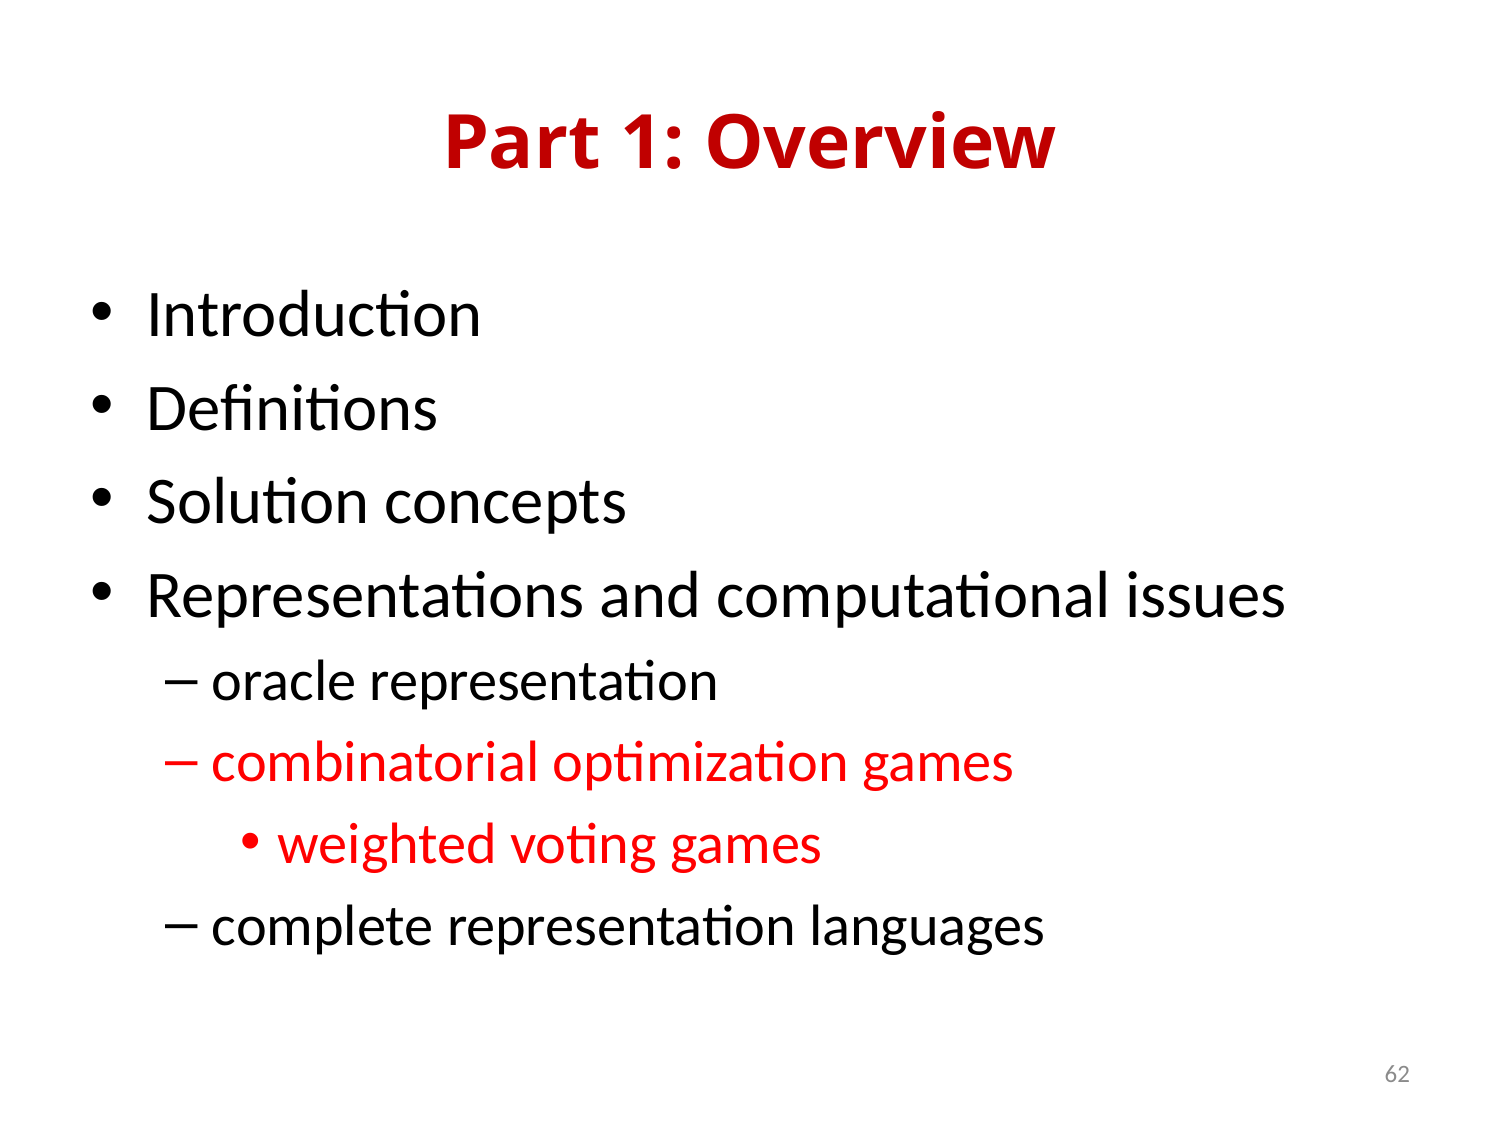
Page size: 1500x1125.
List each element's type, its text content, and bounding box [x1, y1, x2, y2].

title Part 1: Overview [75, 45, 1425, 233]
slide_number 62 [1074, 1042, 1425, 1103]
list Introduction Definitions Solution concepts Representations and computational issues oracle representation combinatorial optimization games weighted voting games complete representation languages [75, 262, 1425, 1094]
